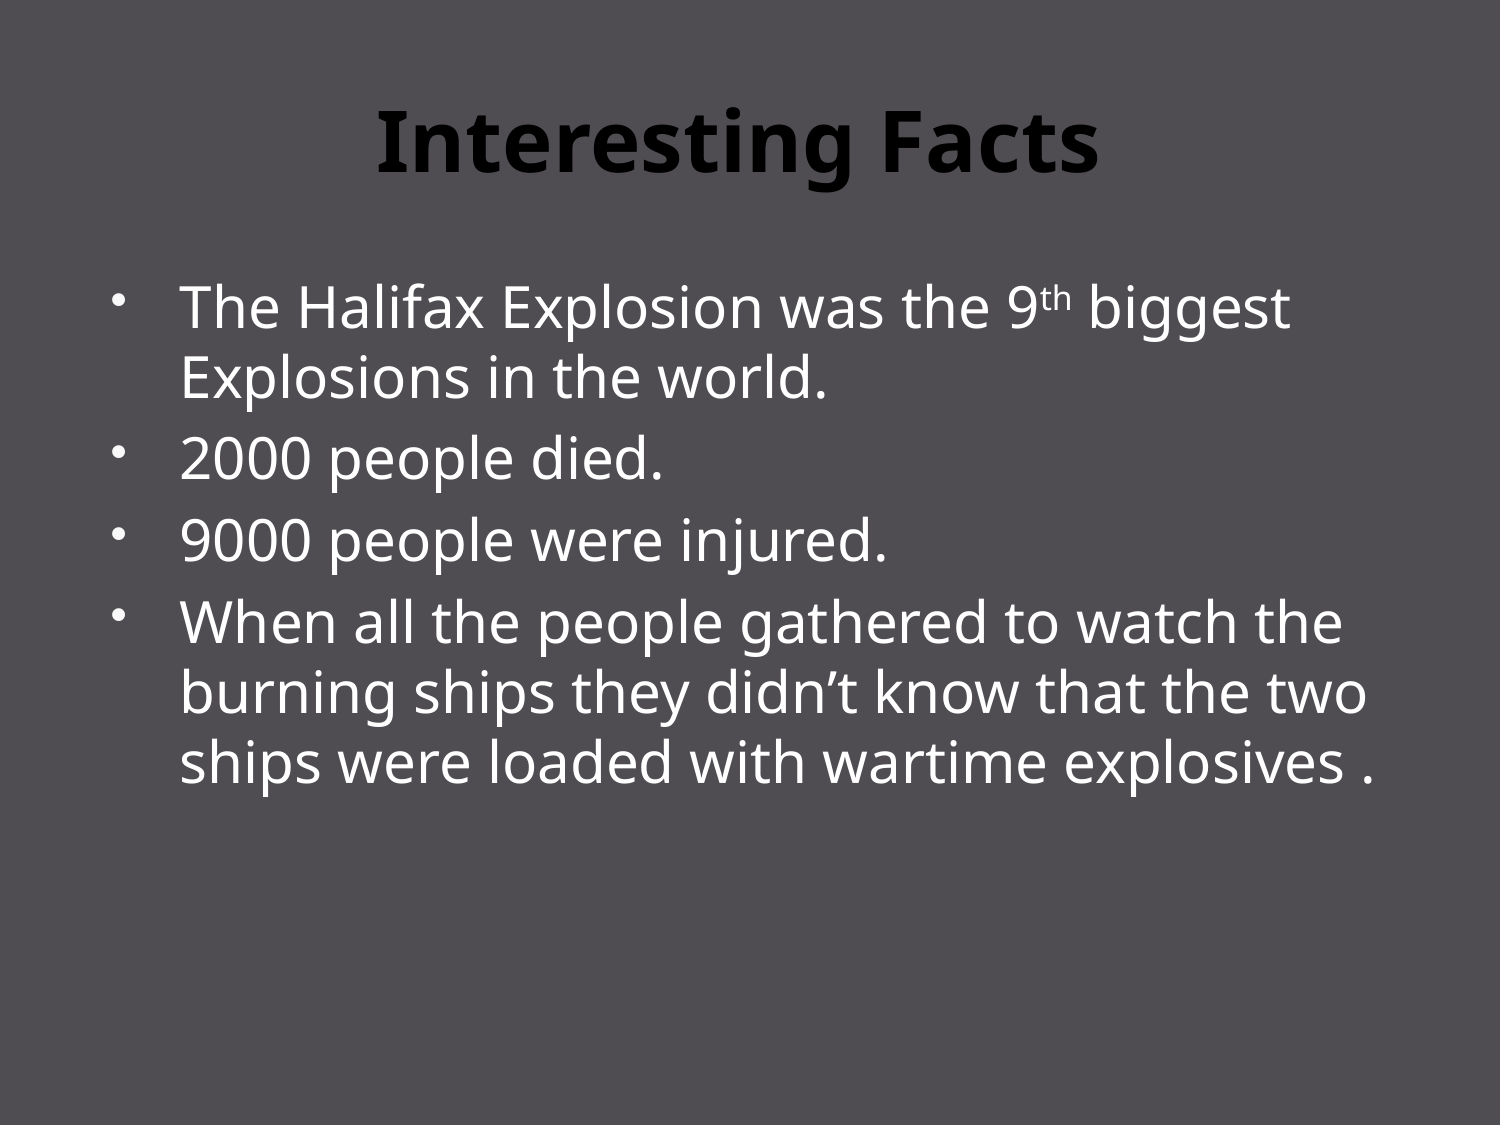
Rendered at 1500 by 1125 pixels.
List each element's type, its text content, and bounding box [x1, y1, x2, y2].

list The Halifax Explosion was the 9th biggest Explosions in the world. 2000 people died. 9000 people were injured. When all the people gathered to watch the burning ships they didn’t know that the two ships were loaded with wartime explosives . [75, 262, 1425, 1035]
title Interesting Facts [75, 45, 1425, 233]
